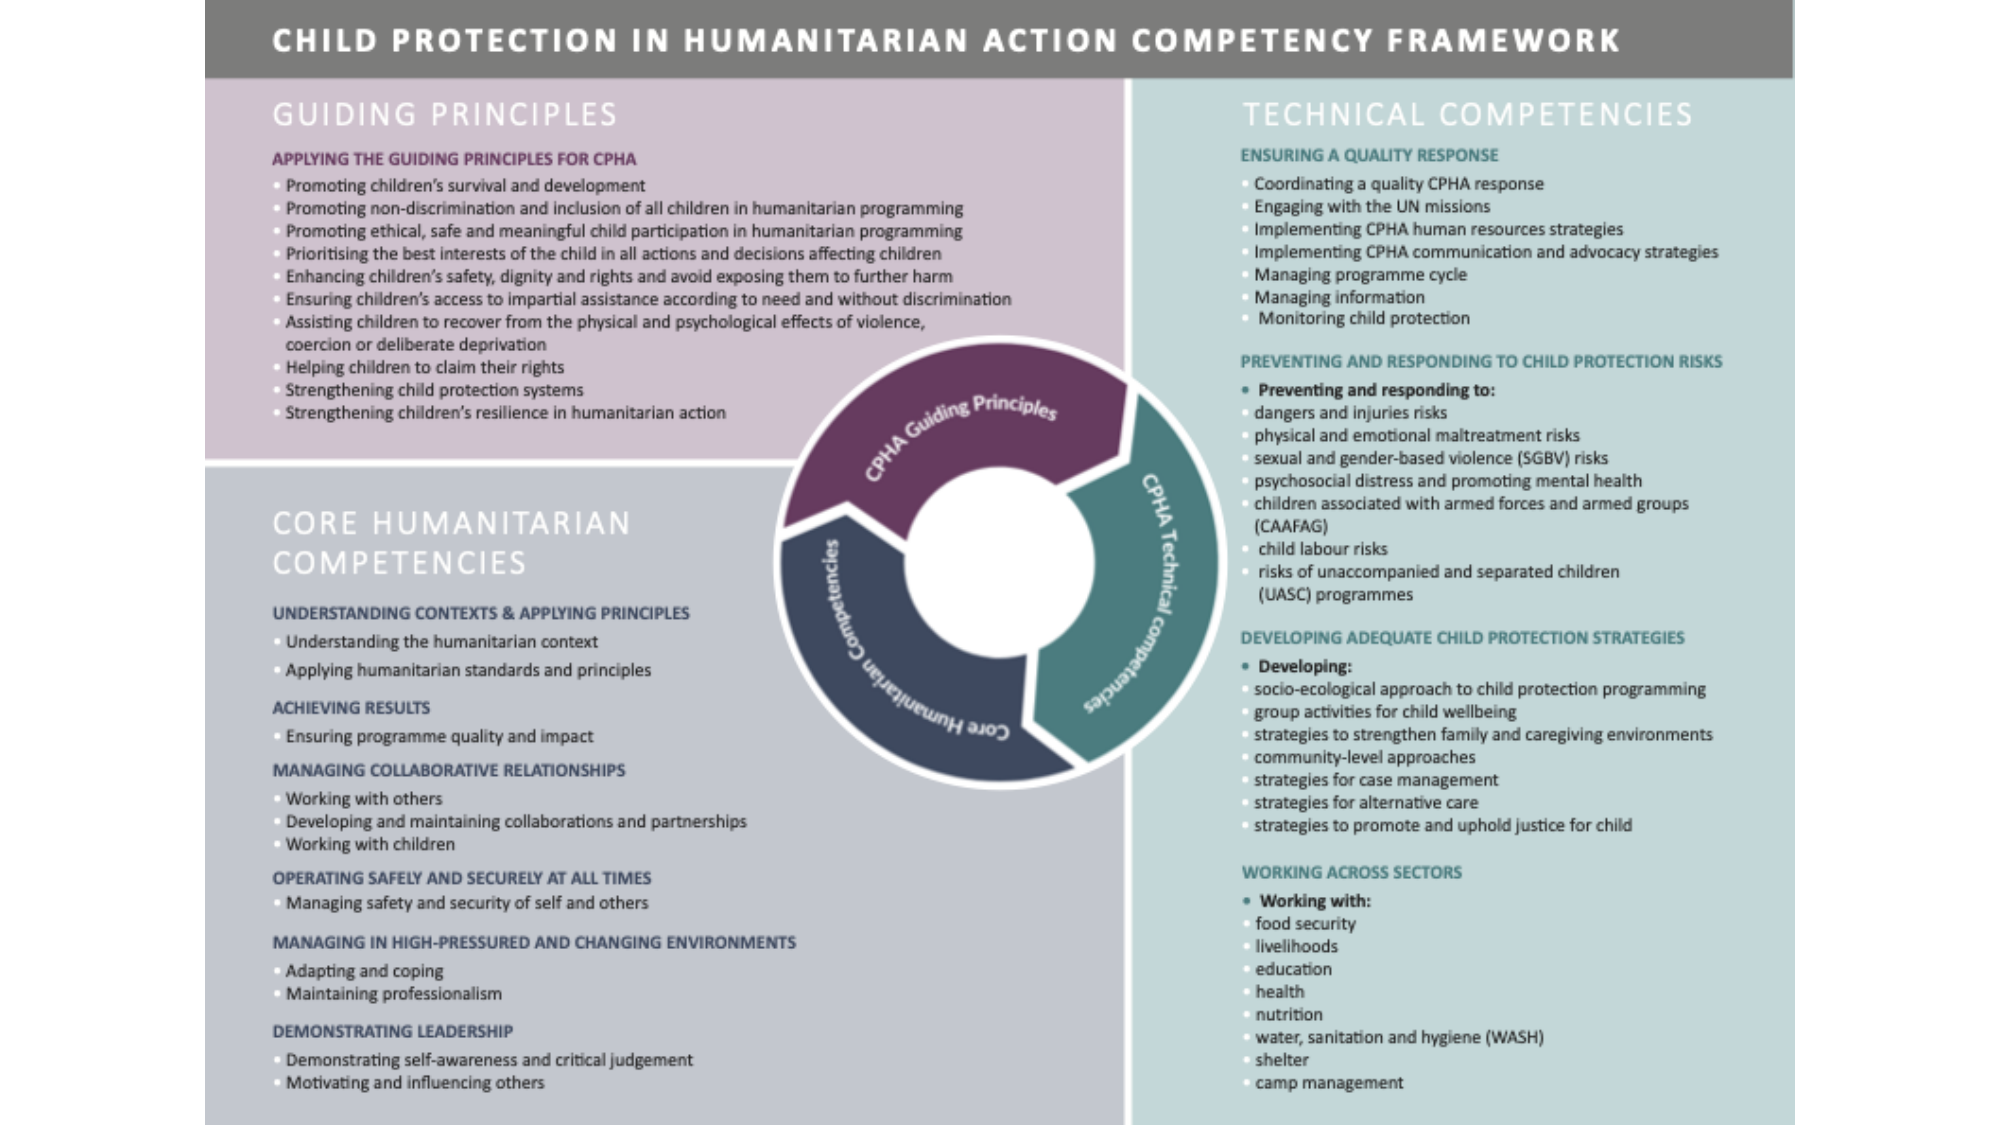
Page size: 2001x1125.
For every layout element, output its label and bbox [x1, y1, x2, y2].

picture [204, 0, 1796, 1125]
